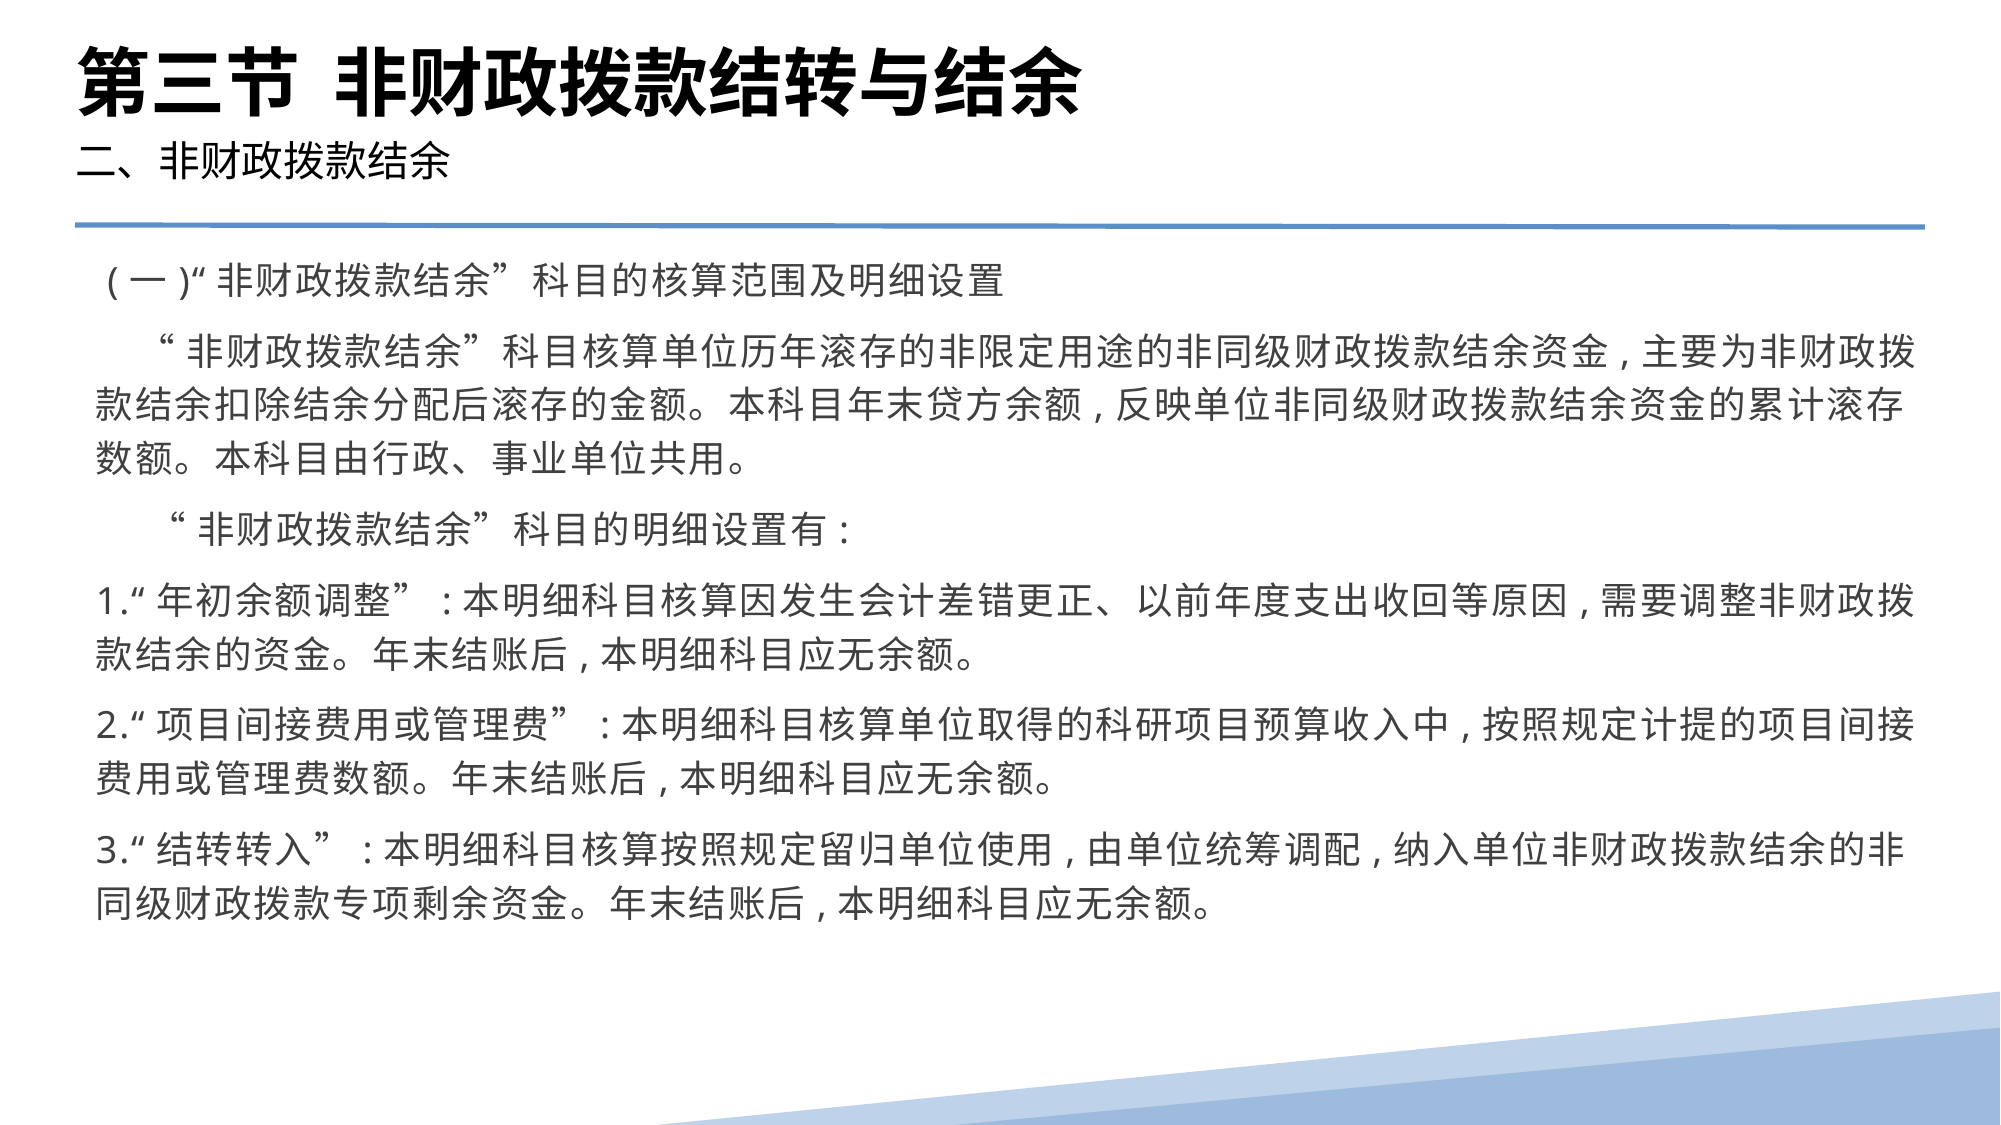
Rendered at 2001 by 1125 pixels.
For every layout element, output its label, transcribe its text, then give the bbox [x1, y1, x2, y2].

text_box 第三节 非财政拨款结转与结余 [75, 24, 1925, 124]
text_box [74, 224, 1925, 228]
text_box 二、非财政拨款结余 [75, 124, 1925, 200]
text_box (一)“非财政拨款结余”科目的核算范围及明细设置 “非财政拨款结余”科目核算单位历年滚存的非限定用途的非同级财政拨款结余资金,主要为非财政拨款结余扣除结余分配后滚存的金额。本科目年末贷方余额,反映单位非同级财政拨款结余资金的累计滚存数额。本科目由行政、事业单位共用。 “非财政拨款结余”科目的明细设置有: 1.“年初余额调整”:本明细科目核算因发生会计差错更正、以前年度支出收回等原因,需要调整非财政拨款结余的资金。年末结账后,本明细科目应无余额。 2.“项目间接费用或管理费”:本明细科目核算单位取得的科研项目预算收入中,按照规定计提的项目间接费用或管理费数额。年末结账后,本明细科目应无余额。 3.“结转转入”:本明细科目核算按照规定留归单位使用,由单位统筹调配,纳入单位非财政拨款结余的非同级财政拨款专项剩余资金。年末结账后,本明细科目应无余额。 [85, 239, 1936, 934]
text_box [656, 991, 2000, 1125]
